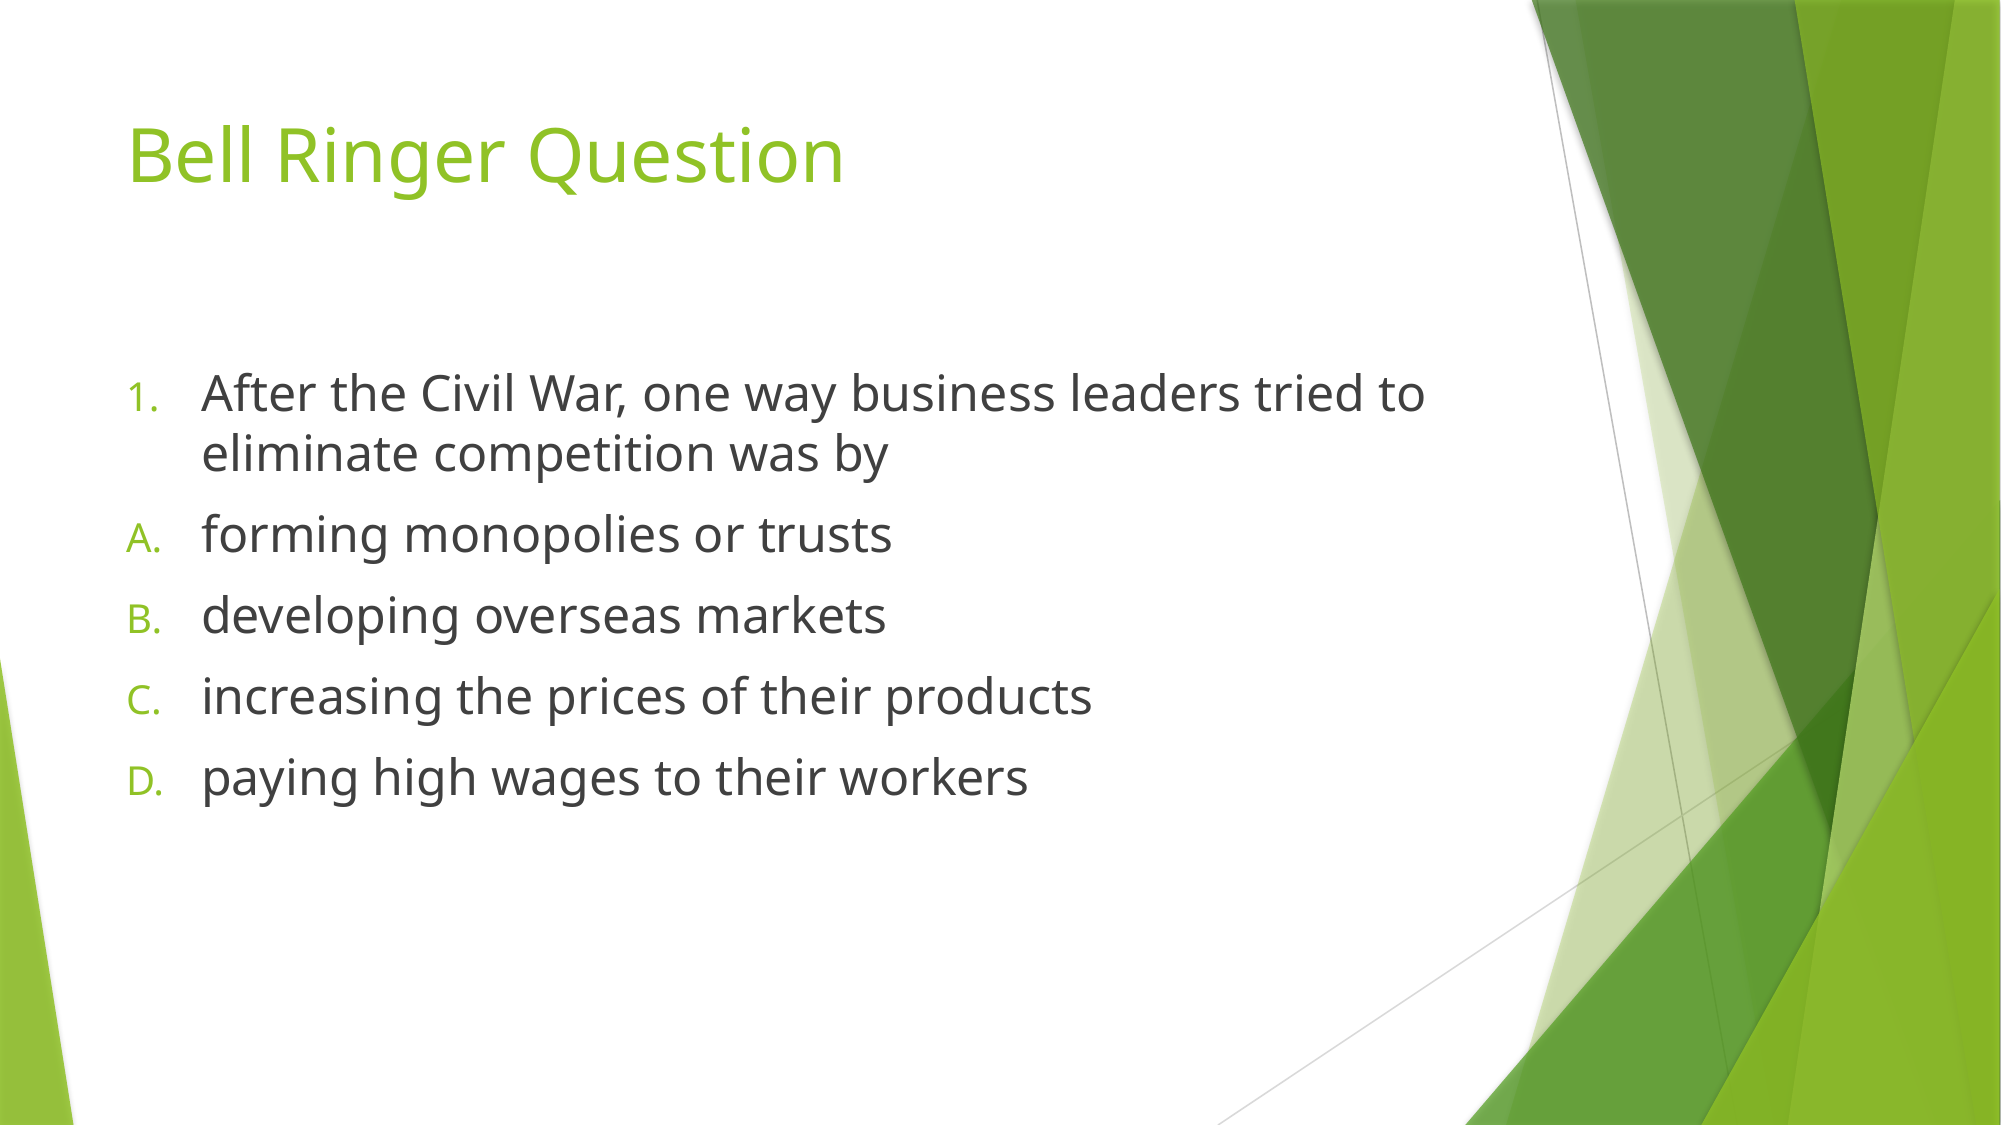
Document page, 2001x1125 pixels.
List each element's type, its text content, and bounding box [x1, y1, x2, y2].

list After the Civil War, one way business leaders tried to eliminate competition was by forming monopolies or trusts developing overseas markets increasing the prices of their products paying high wages to their workers [111, 354, 1522, 992]
title Bell Ringer Question [111, 99, 1522, 317]
